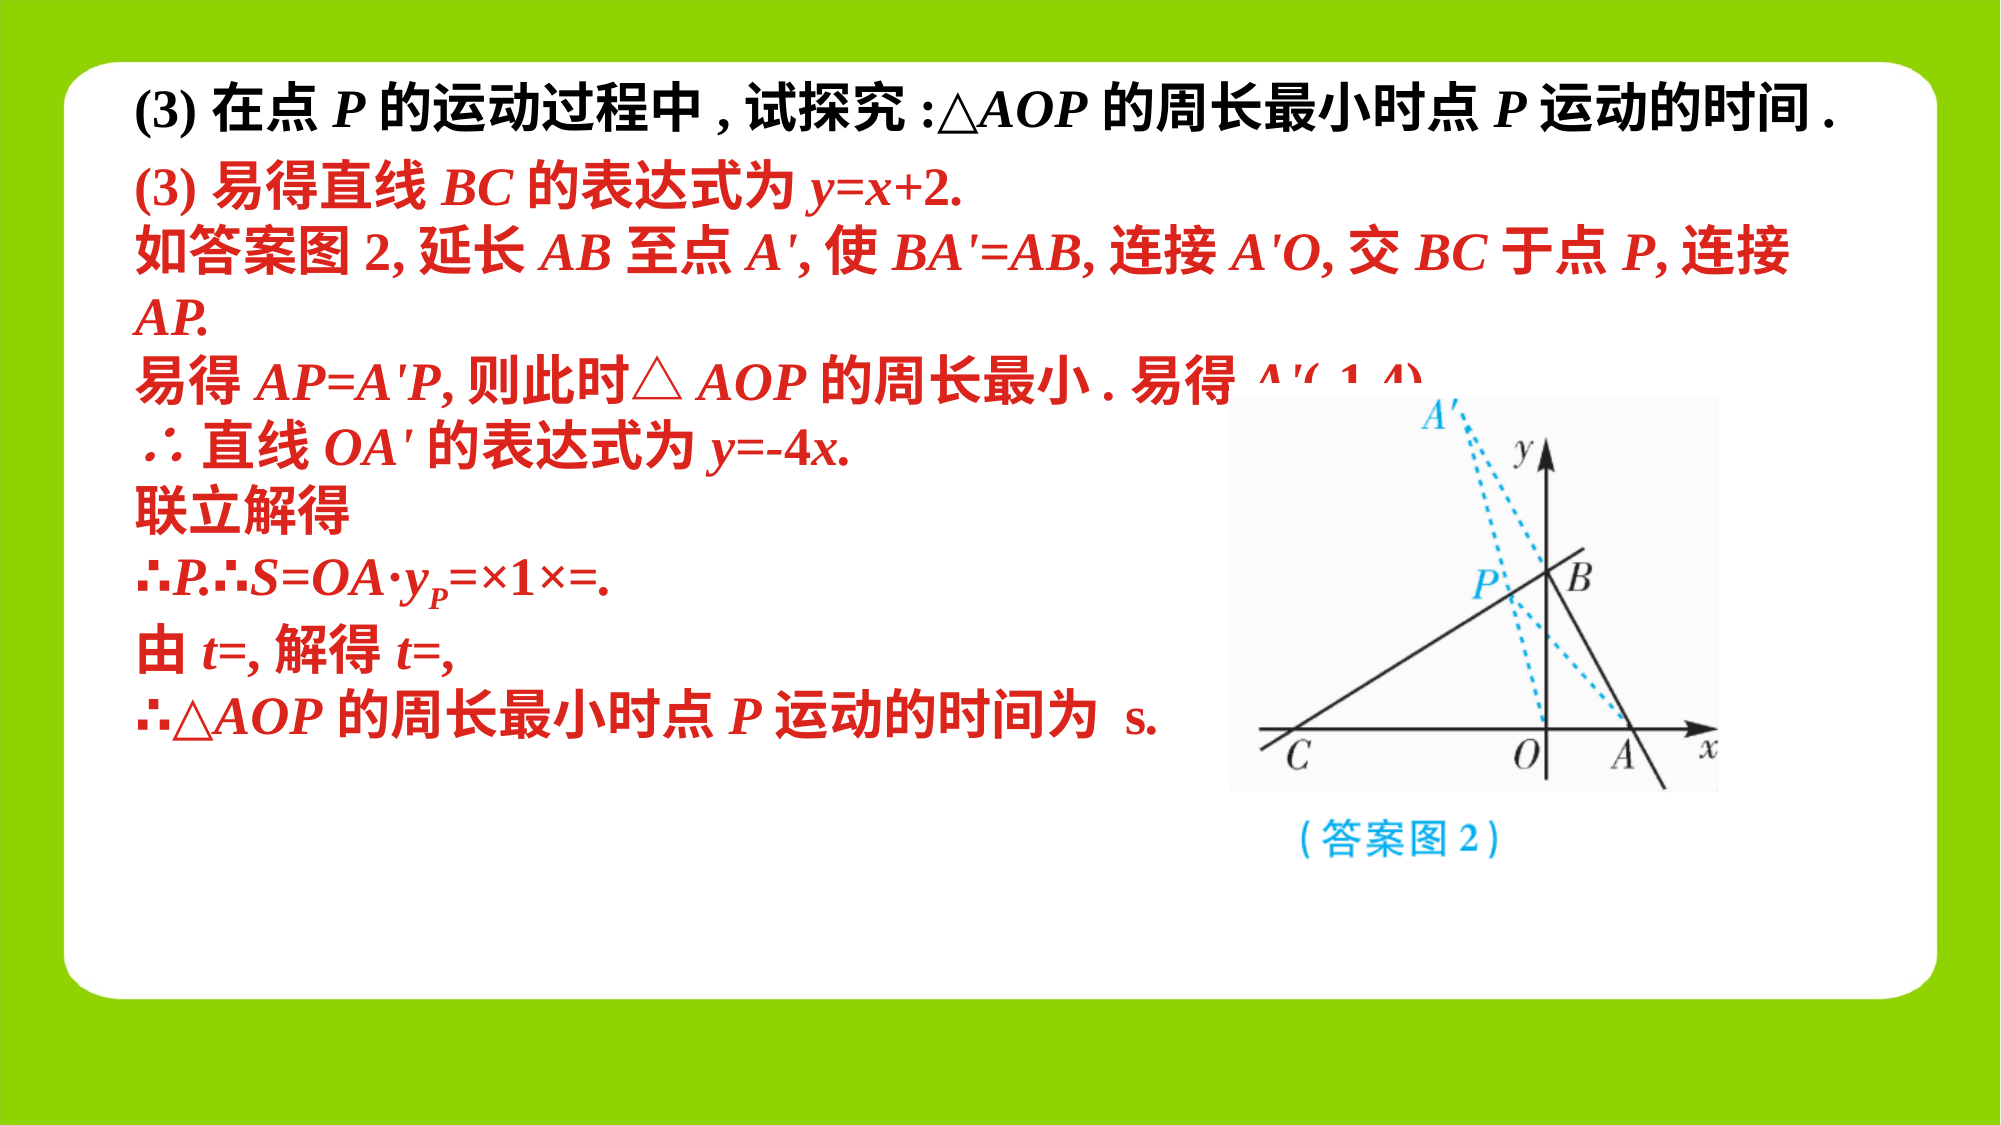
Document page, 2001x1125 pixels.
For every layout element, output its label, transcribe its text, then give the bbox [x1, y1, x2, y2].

text_box (3)在点P的运动过程中,试探究:△AOP的周长最小时点P运动的时间. [119, 66, 1880, 146]
picture [0, 0, 2001, 1125]
